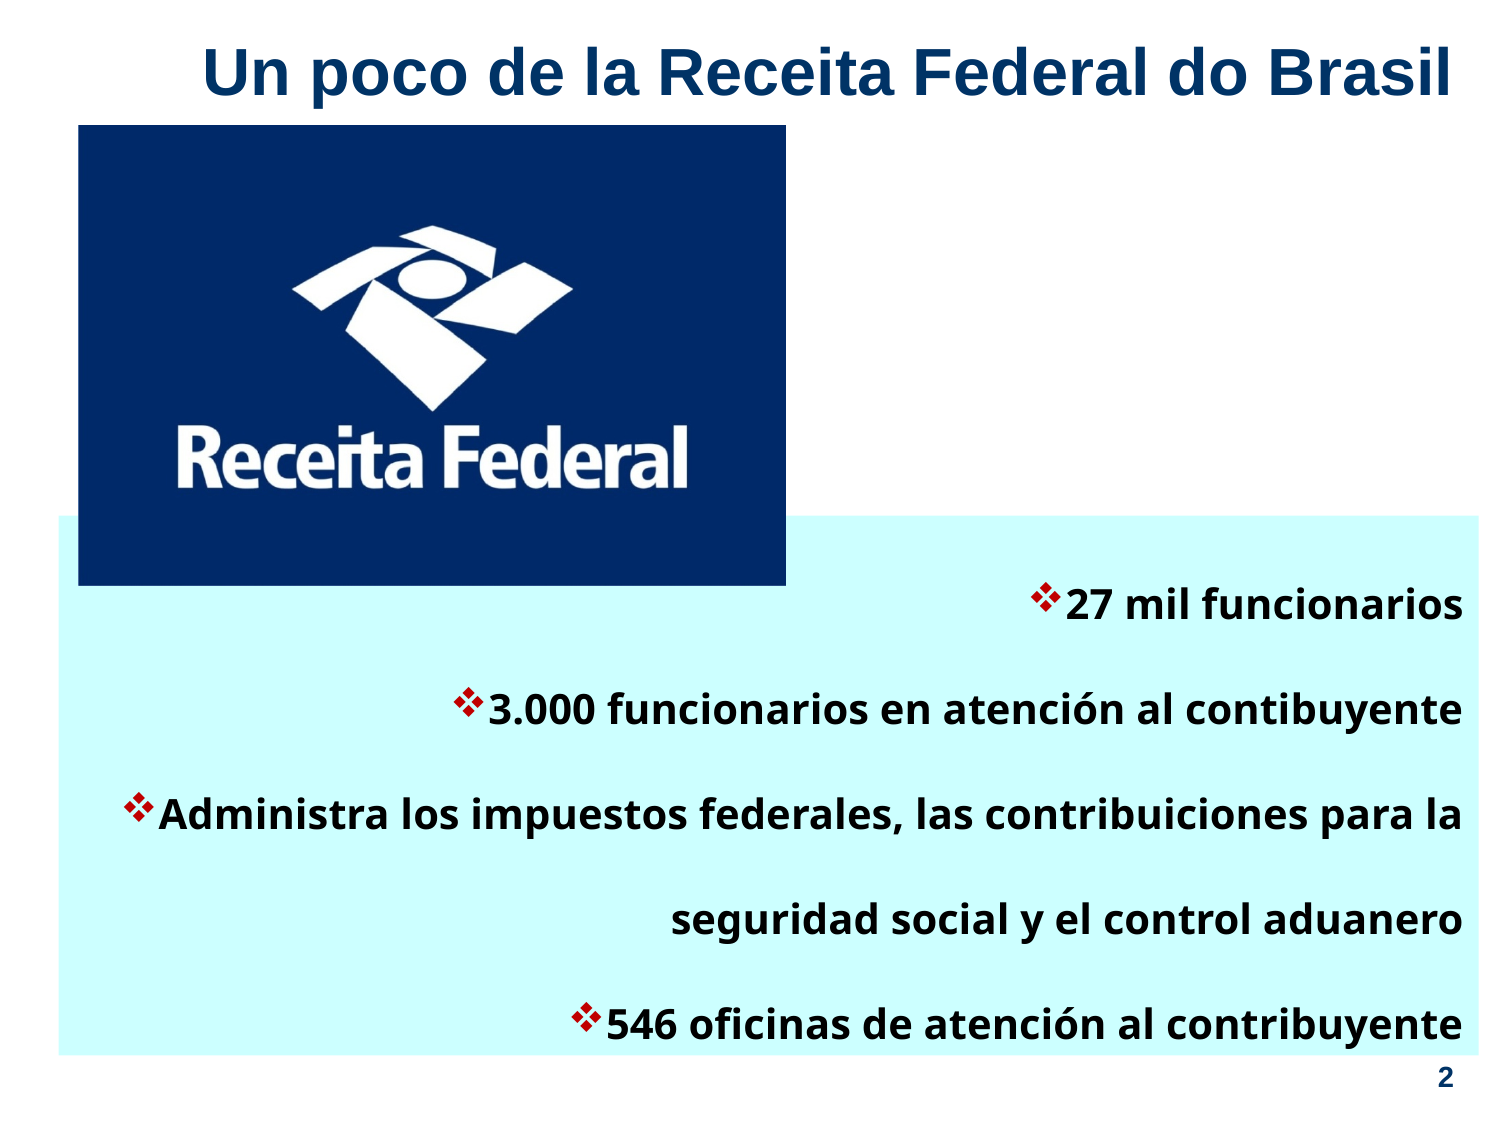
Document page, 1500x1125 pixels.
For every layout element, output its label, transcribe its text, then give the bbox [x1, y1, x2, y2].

text_box 2 [1074, 1049, 1463, 1102]
picture [78, 124, 786, 587]
text_box 27 mil funcionarios 3.000 funcionarios en atención al contibuyente Administra los impuestos federales, las contribuiciones para la seguridad social y el control aduanero 546 oficinas de atención al contribuyente [58, 515, 1479, 1056]
title Un poco de la Receita Federal do Brasil [40, 24, 1463, 113]
